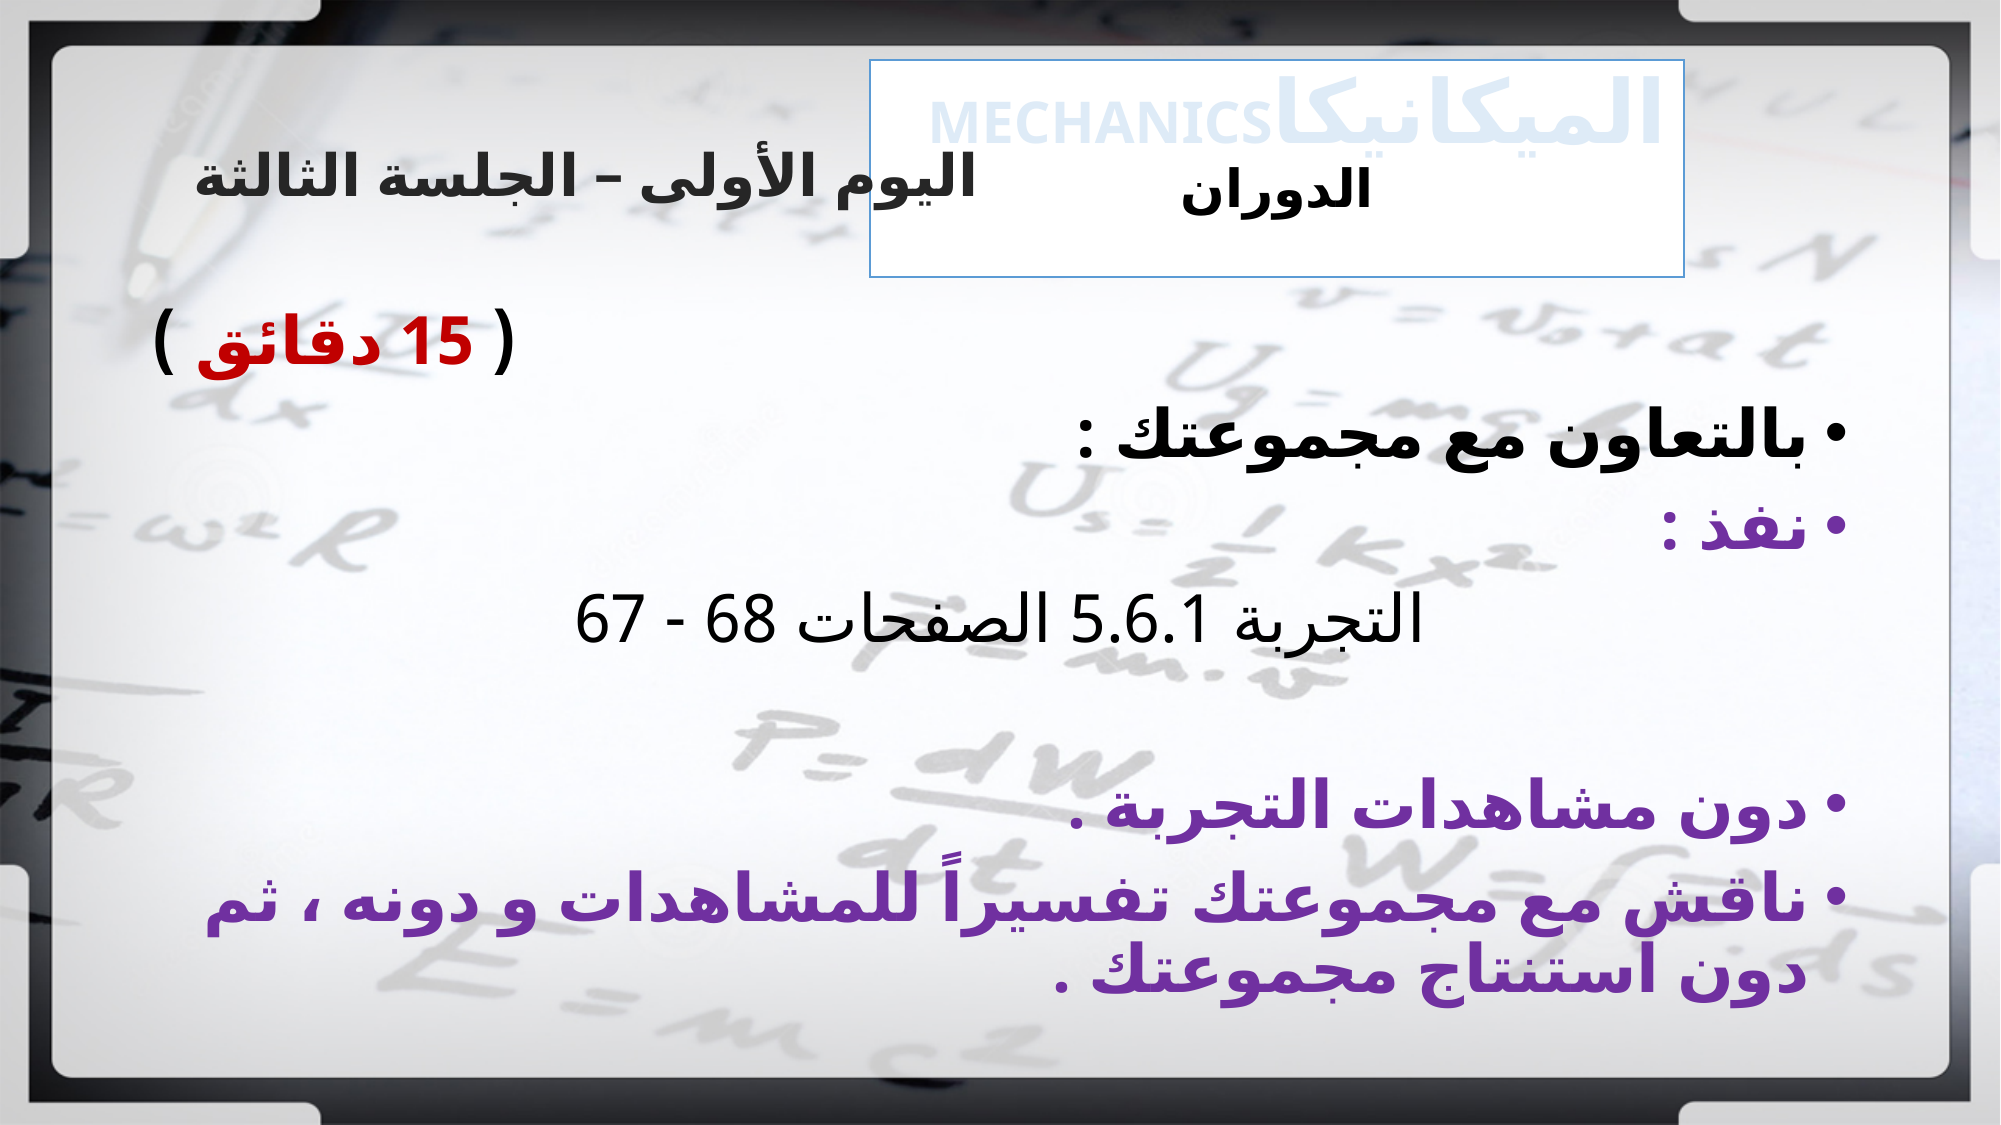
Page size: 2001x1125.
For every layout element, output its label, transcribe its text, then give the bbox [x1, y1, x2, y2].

picture [0, 0, 2001, 1125]
text_box ( 15 دقائق ) بالتعاون مع مجموعتك : نفذ : التجربة 5.6.1 الصفحات 68 - 67 دون مشاهدات التجربة . ناقش مع مجموعتك تفسيراً للمشاهدات و دونه ، ثم دون استنتاج مجموعتك . [137, 299, 1863, 1014]
text_box الميكانيكاMECHANICS الدوران [869, 59, 1685, 278]
text_box اليوم الأولى – الجلسة الثالثة [178, 130, 994, 216]
